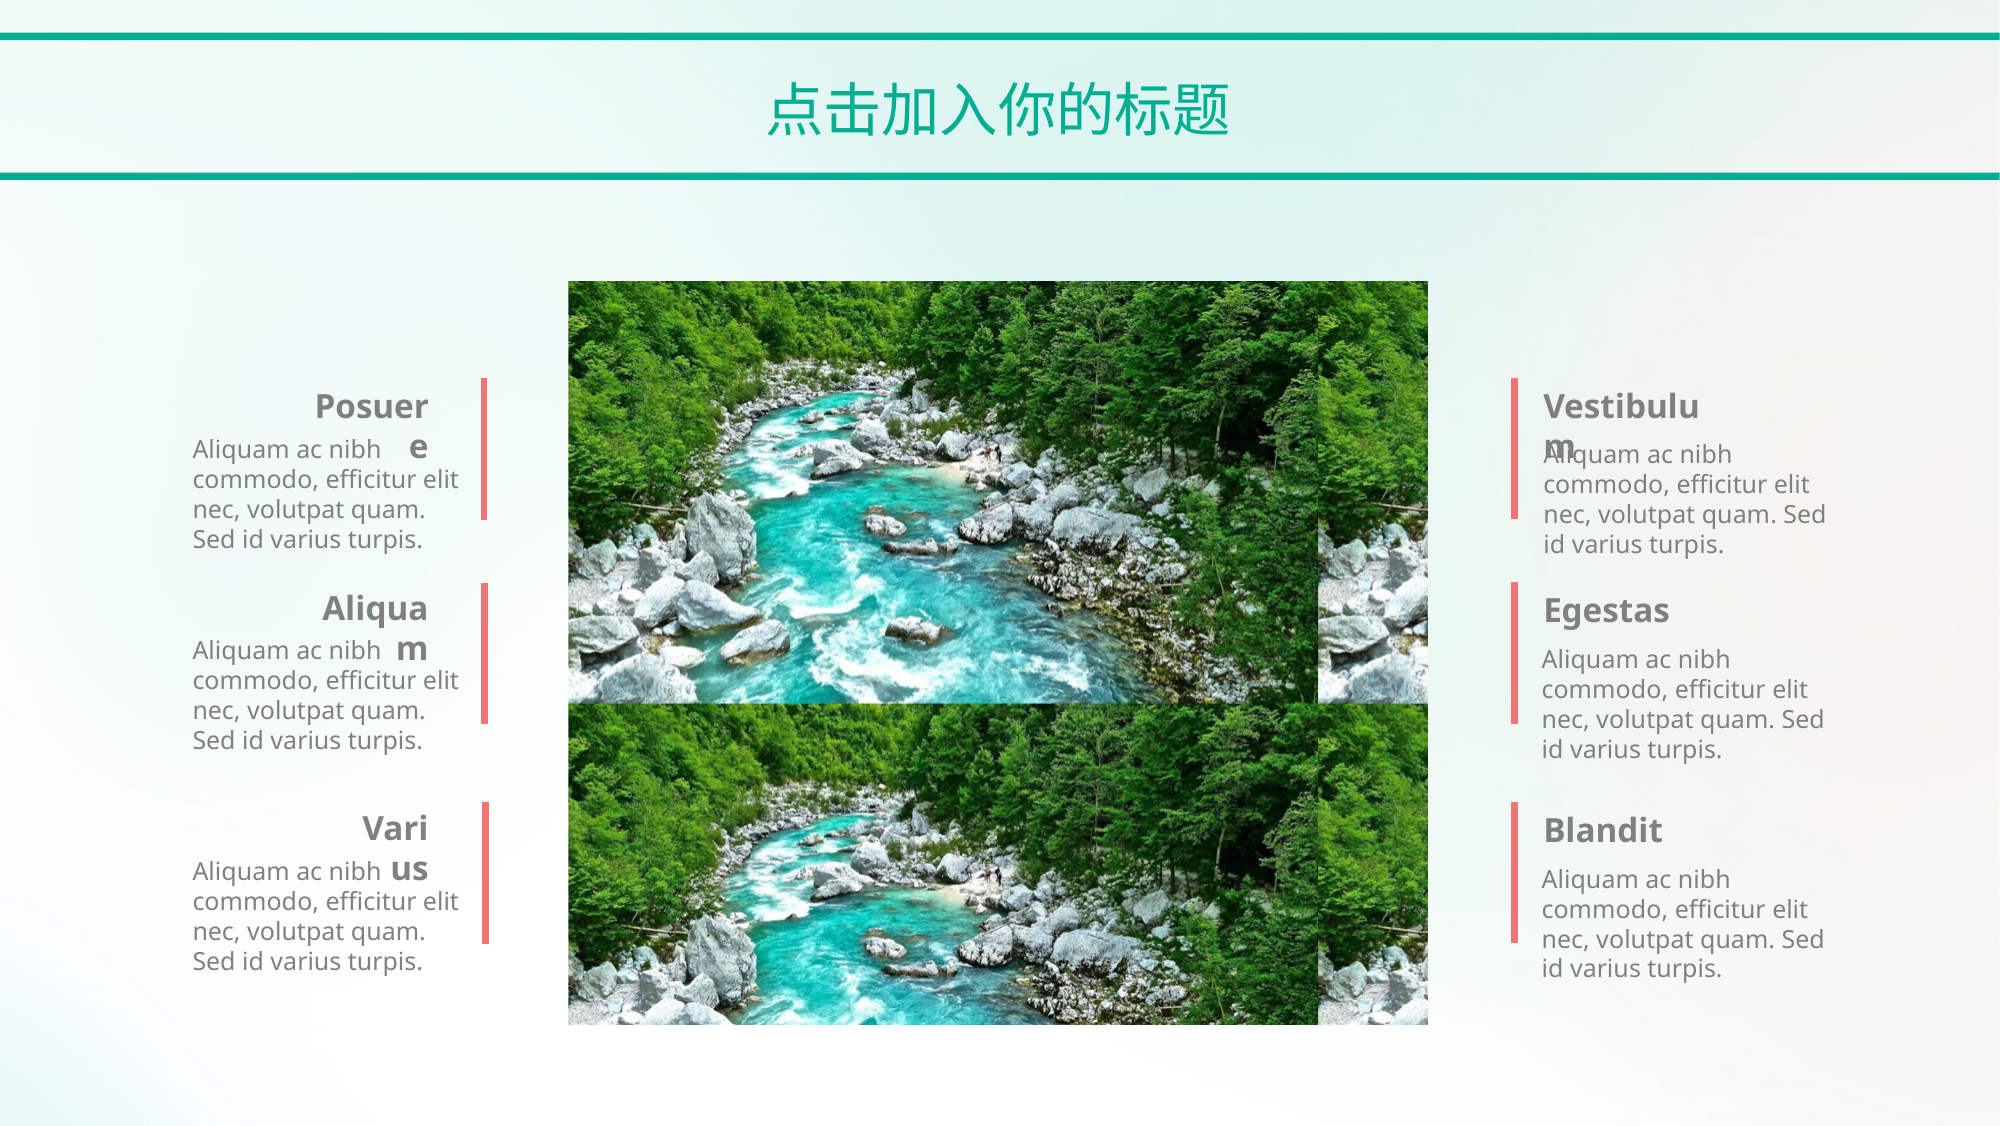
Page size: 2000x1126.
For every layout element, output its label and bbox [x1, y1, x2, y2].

text_box [177, 377, 486, 985]
text_box [0, 32, 2000, 181]
text_box [566, 279, 1430, 1027]
text_box [1514, 377, 1857, 993]
picture [0, 181, 2000, 1126]
picture [0, 0, 2000, 32]
